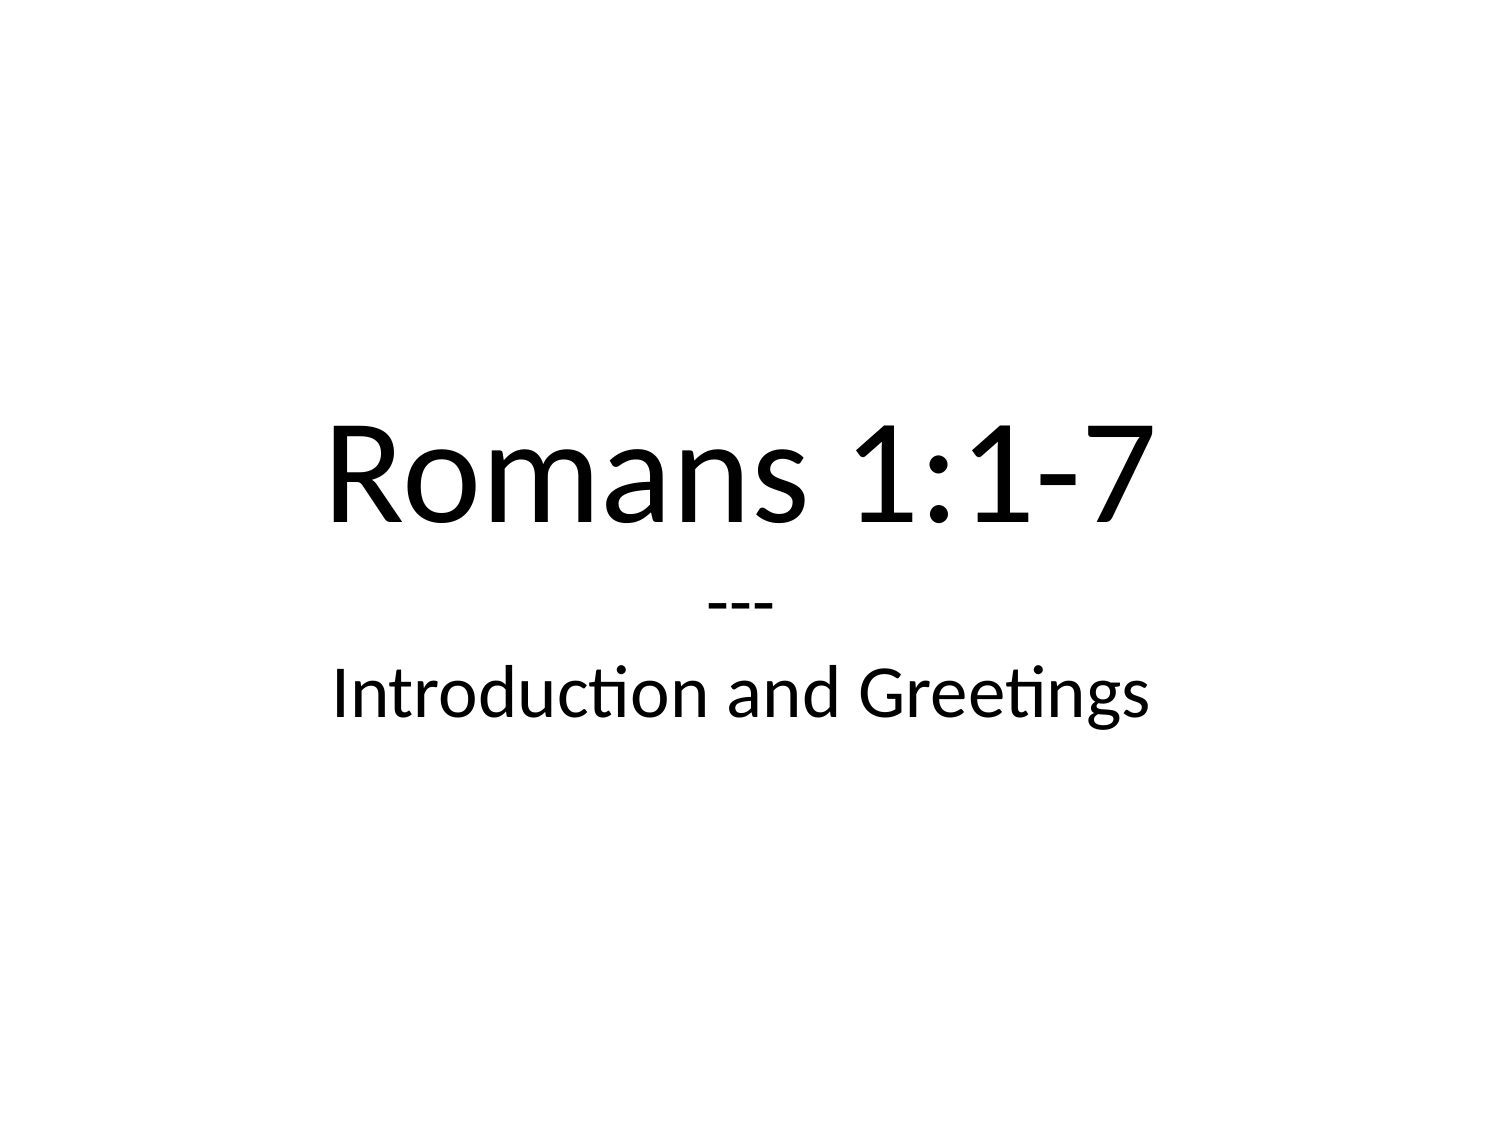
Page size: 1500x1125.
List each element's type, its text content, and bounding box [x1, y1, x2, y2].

title Romans 1:1-7 --- Introduction and Greetings [103, 295, 1379, 811]
